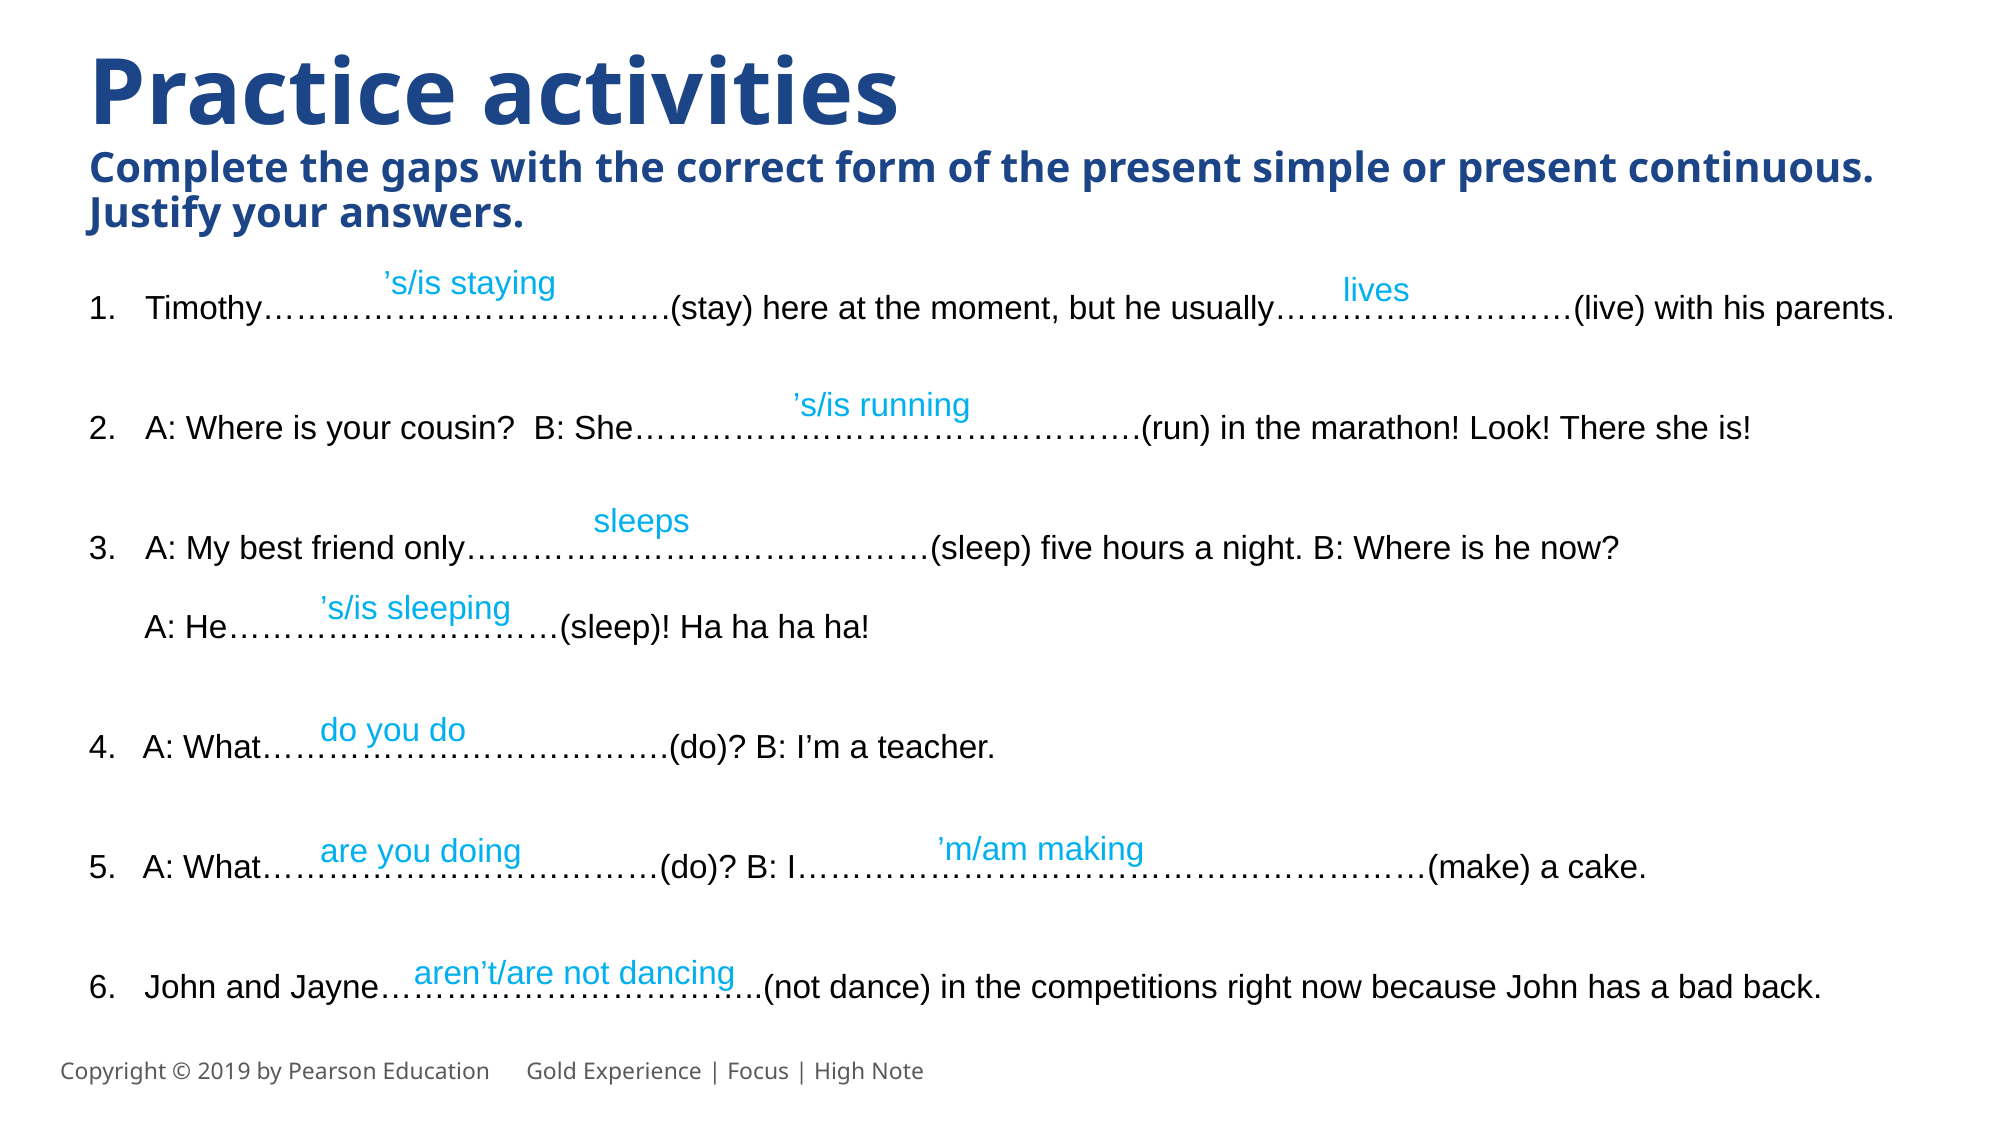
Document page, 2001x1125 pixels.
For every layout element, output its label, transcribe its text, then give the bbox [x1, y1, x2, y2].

text_box Complete the gaps with the correct form of the present simple or present continuous. Justify your answers. [73, 139, 1958, 208]
text_box are you doing [305, 821, 540, 878]
footer Copyright © 2019 by Pearson Education Gold Experience | Focus | High Note [45, 1040, 1084, 1101]
text_box do you do [305, 700, 484, 756]
text_box aren’t/are not dancing [398, 943, 755, 999]
text_box Timothy……………………………….(stay) here at the moment, but he usually………………………(live) with his parents. A: Where is your cousin? B: She……………………………………….(run) in the marathon! Look! There she is! A: My best friend only……………………………………(sleep) five hours a night. B: Where is he now? A: He…………………………(sleep)! Ha ha ha ha! 4. A: What……………………………….(do)? B: I’m a teacher. 5. A: What………………………………(do)? B: I…………………………………………………(make) a cake. 6. John and Jayne……………………………..(not dance) in the competitions right now because John has a bad back. [73, 238, 1949, 1103]
text_box Practice activities [73, 37, 1181, 139]
text_box ’s/is sleeping [305, 578, 528, 635]
text_box ’s/is running [777, 376, 988, 432]
text_box ’s/is staying [368, 253, 573, 310]
text_box lives [1328, 260, 1426, 316]
text_box sleeps [578, 491, 707, 548]
text_box ’m/am making [922, 819, 1163, 875]
